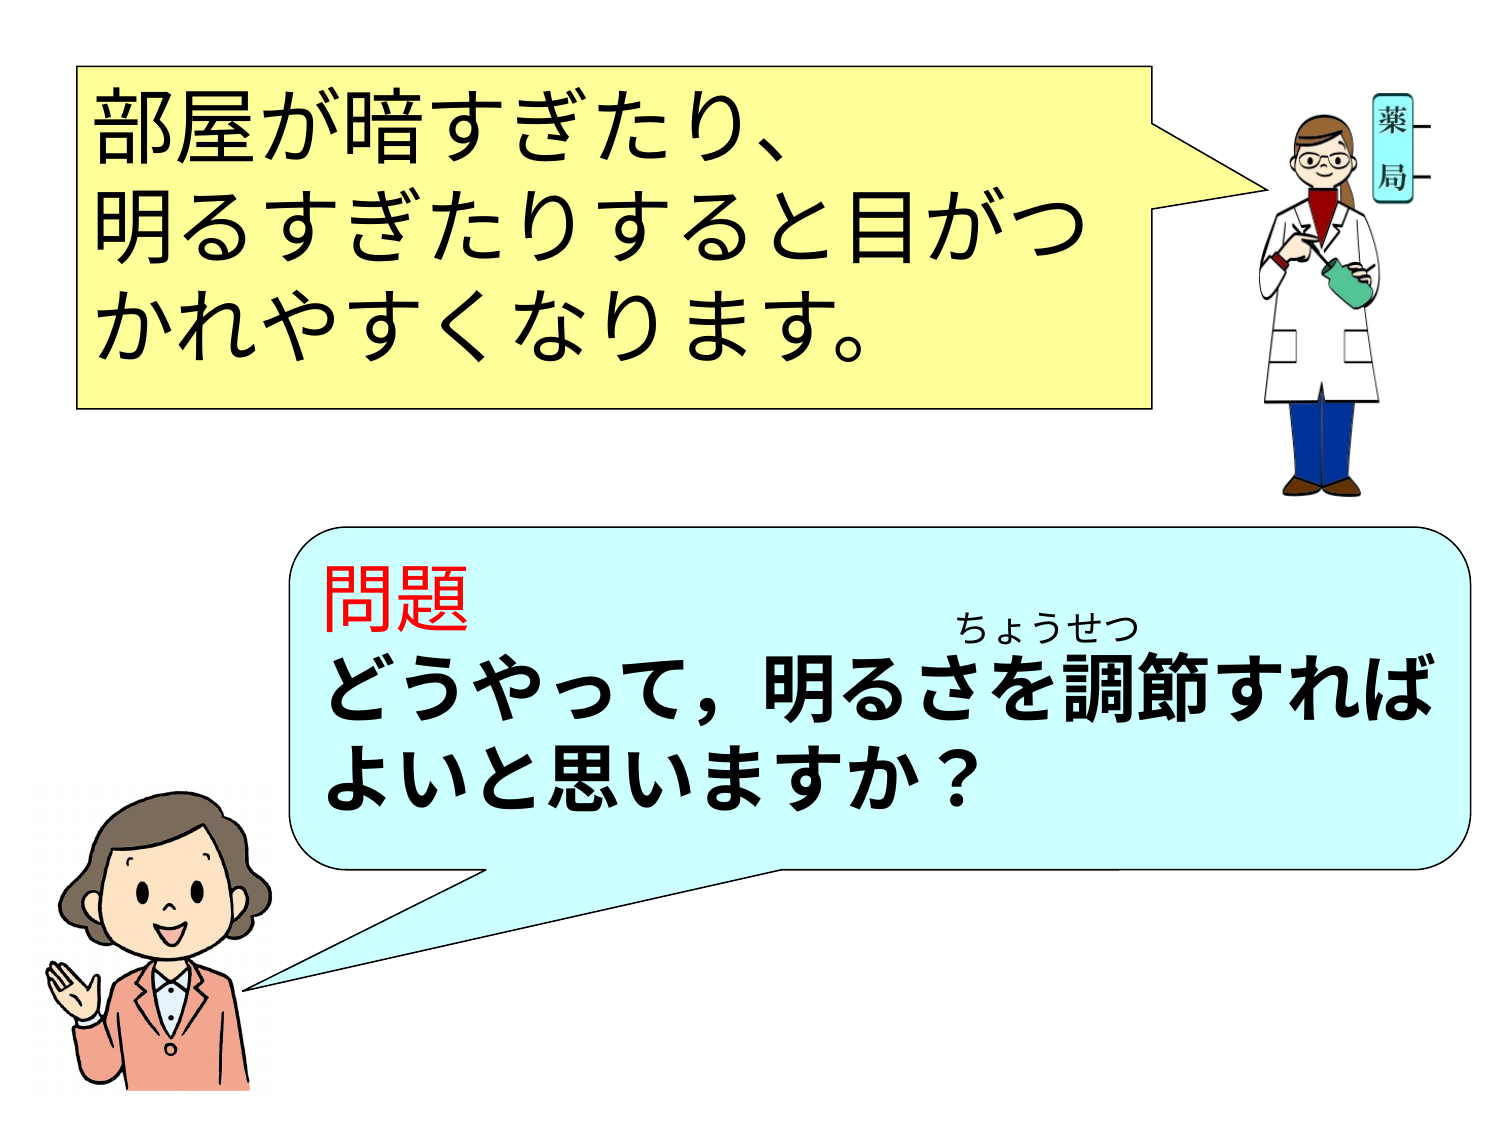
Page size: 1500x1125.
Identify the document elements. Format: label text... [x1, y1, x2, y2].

text_box ちょうせつ [938, 597, 1192, 658]
picture [1190, 89, 1500, 501]
picture [29, 774, 281, 1102]
text_box 部屋が暗すぎたり、 明るすぎたりすると目がつかれやすくなります。 [76, 66, 1185, 409]
text_box 問題 どうやって，明るさを調節すればよいと思いますか？ [285, 527, 1471, 982]
